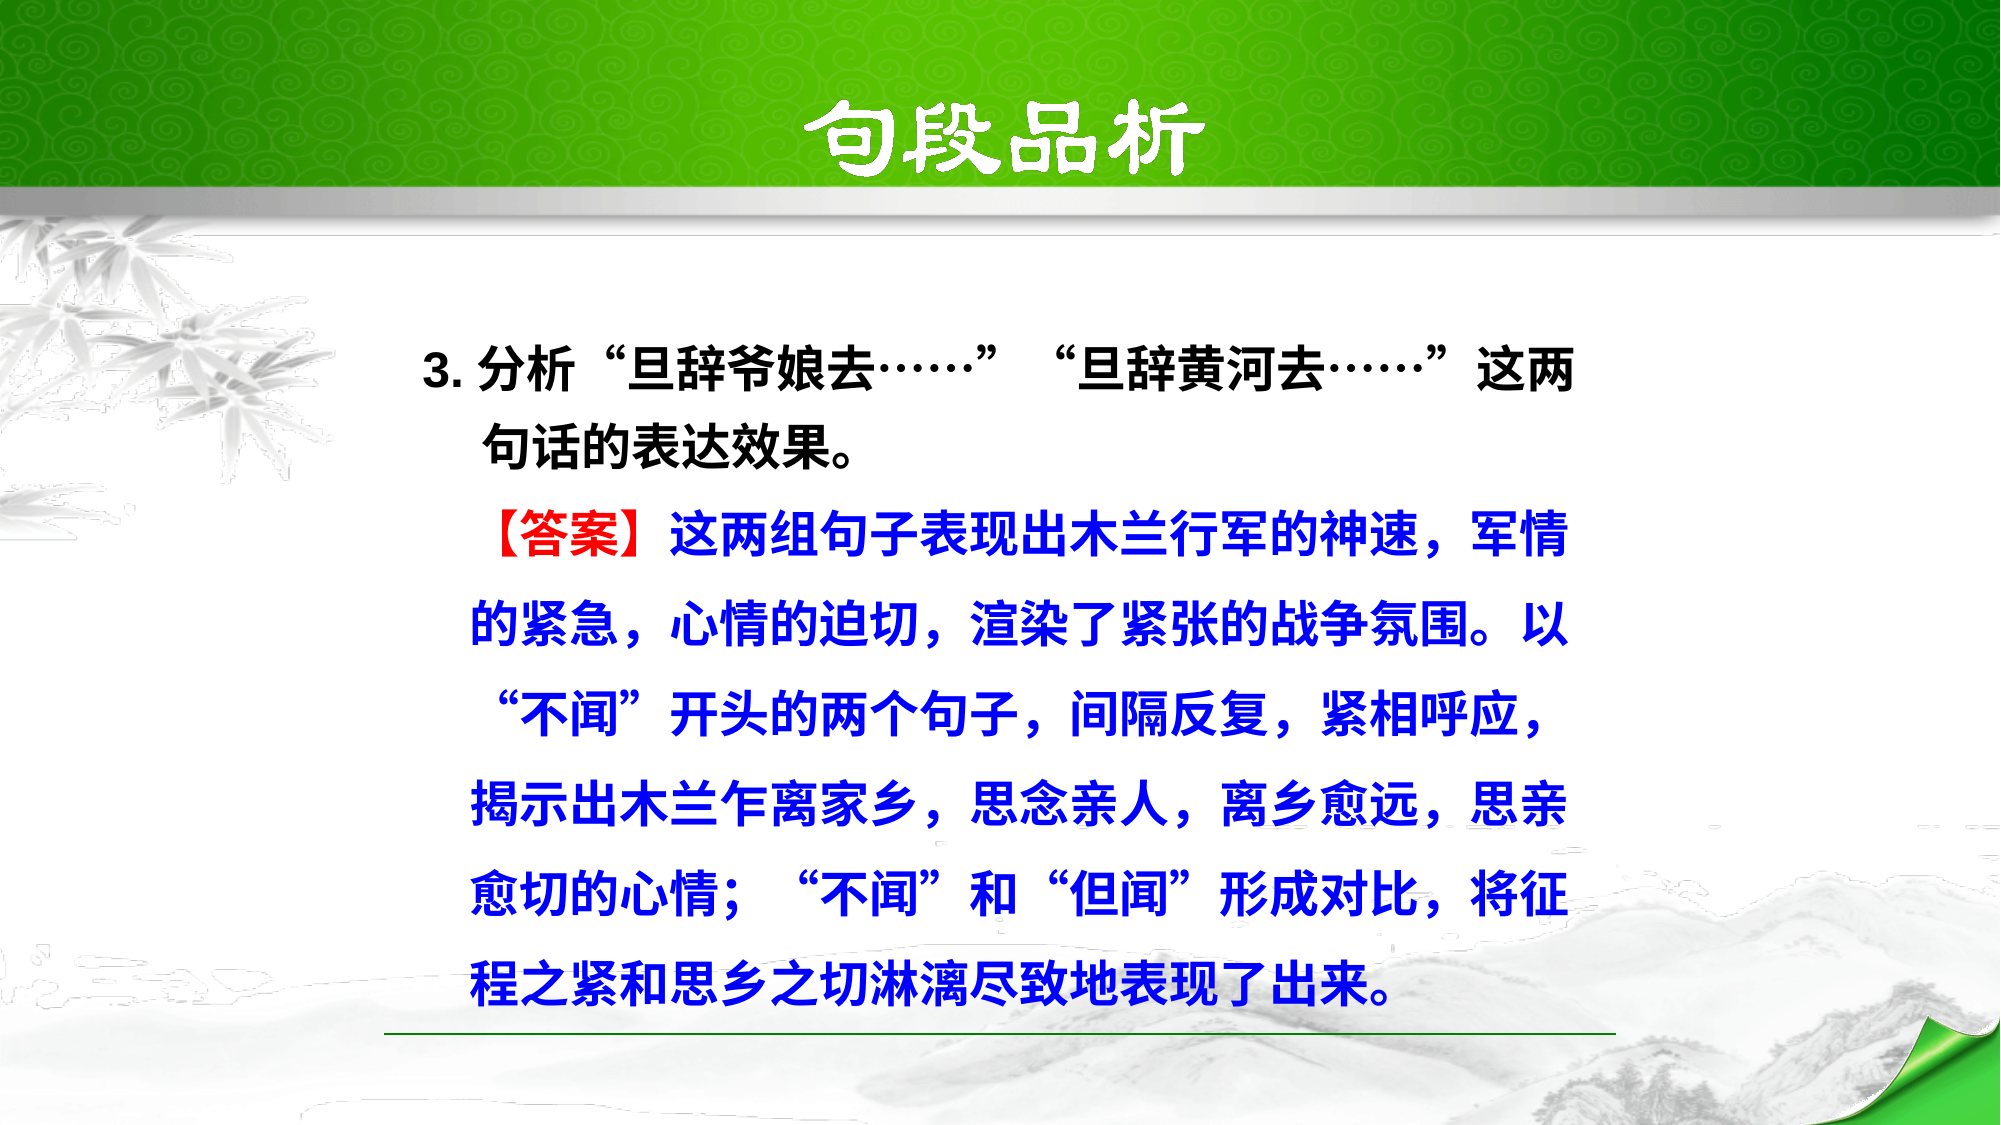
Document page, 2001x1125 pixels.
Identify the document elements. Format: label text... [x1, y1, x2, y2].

text_box 【答案】这两组句子表现出木兰行军的神速，军情的紧急，心情的迫切，渲染了紧张的战争氛围。以“不闻”开头的两个句子，间隔反复，紧相呼应，揭示出木兰乍离家乡，思念亲人，离乡愈远，思亲愈切的心情；“不闻”和“但闻”形成对比，将征程之紧和思乡之切淋漓尽致地表现了出来。 [454, 581, 1622, 776]
picture [0, 779, 2000, 1125]
picture [0, 0, 2000, 570]
